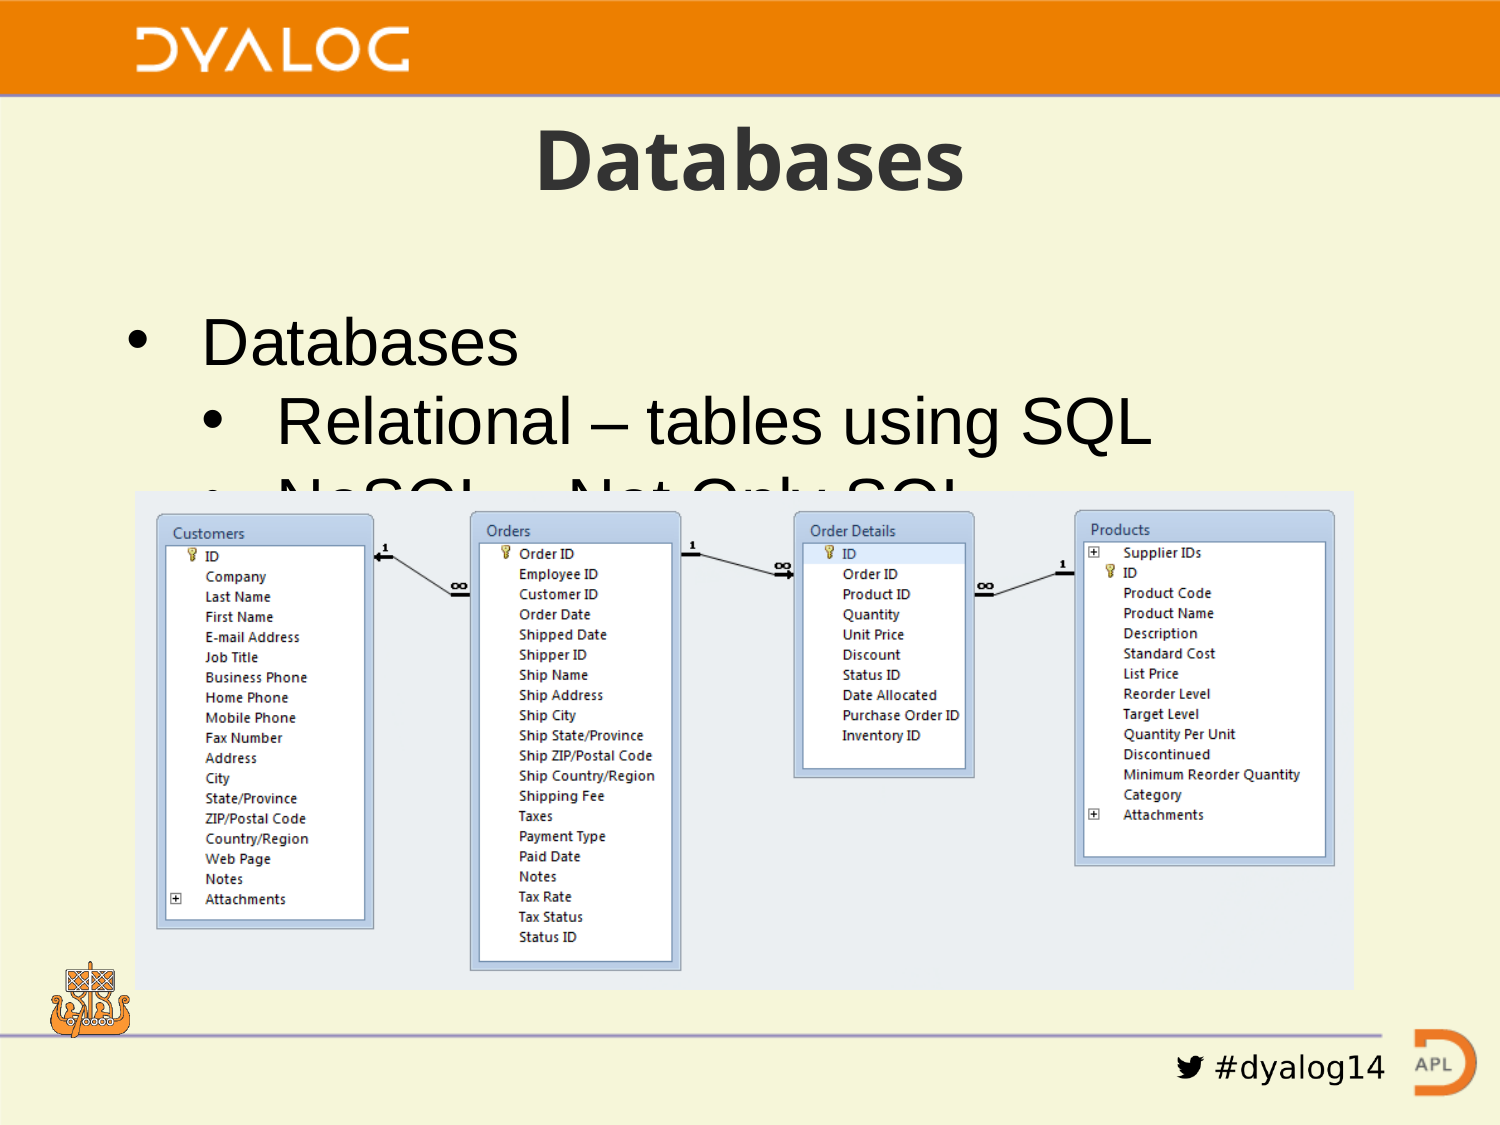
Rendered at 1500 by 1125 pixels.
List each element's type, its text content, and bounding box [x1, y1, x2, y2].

title Databases [112, 99, 1388, 268]
picture [0, 0, 1500, 1125]
subtitle Databases Relational – tables using SQL NoSQL – Not Only SQL Document store Graph Key-Value [112, 291, 1388, 1000]
